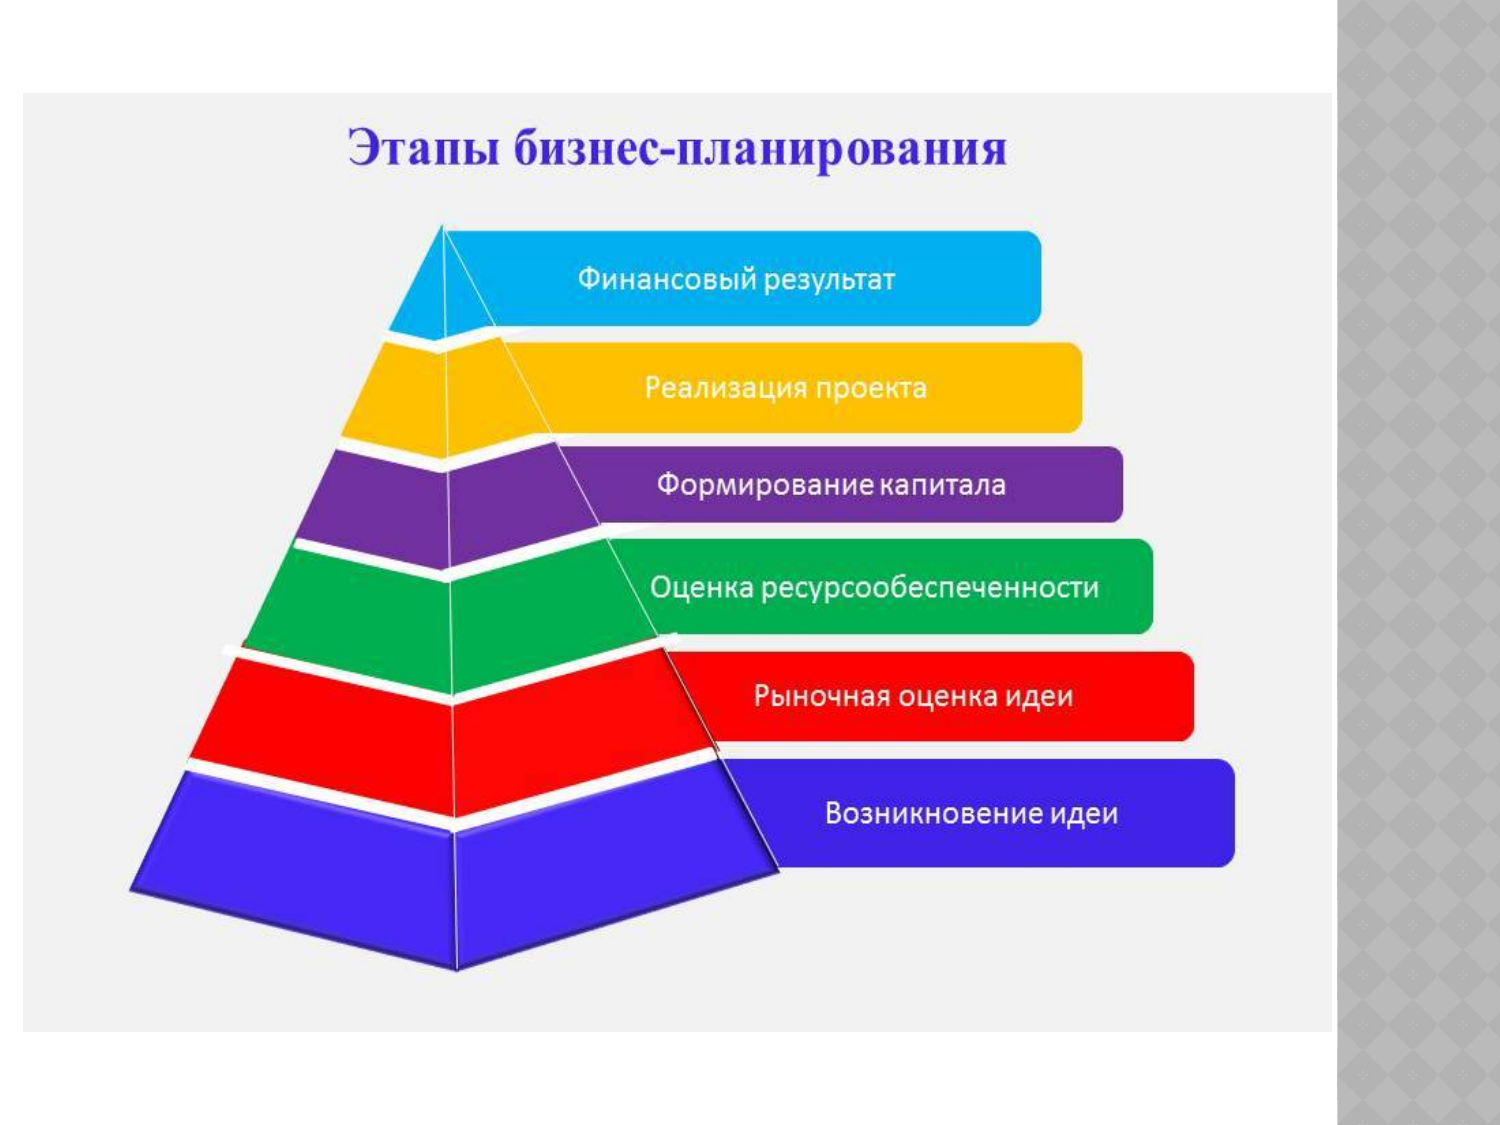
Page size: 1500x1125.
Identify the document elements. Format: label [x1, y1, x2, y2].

picture [23, 93, 1333, 1032]
